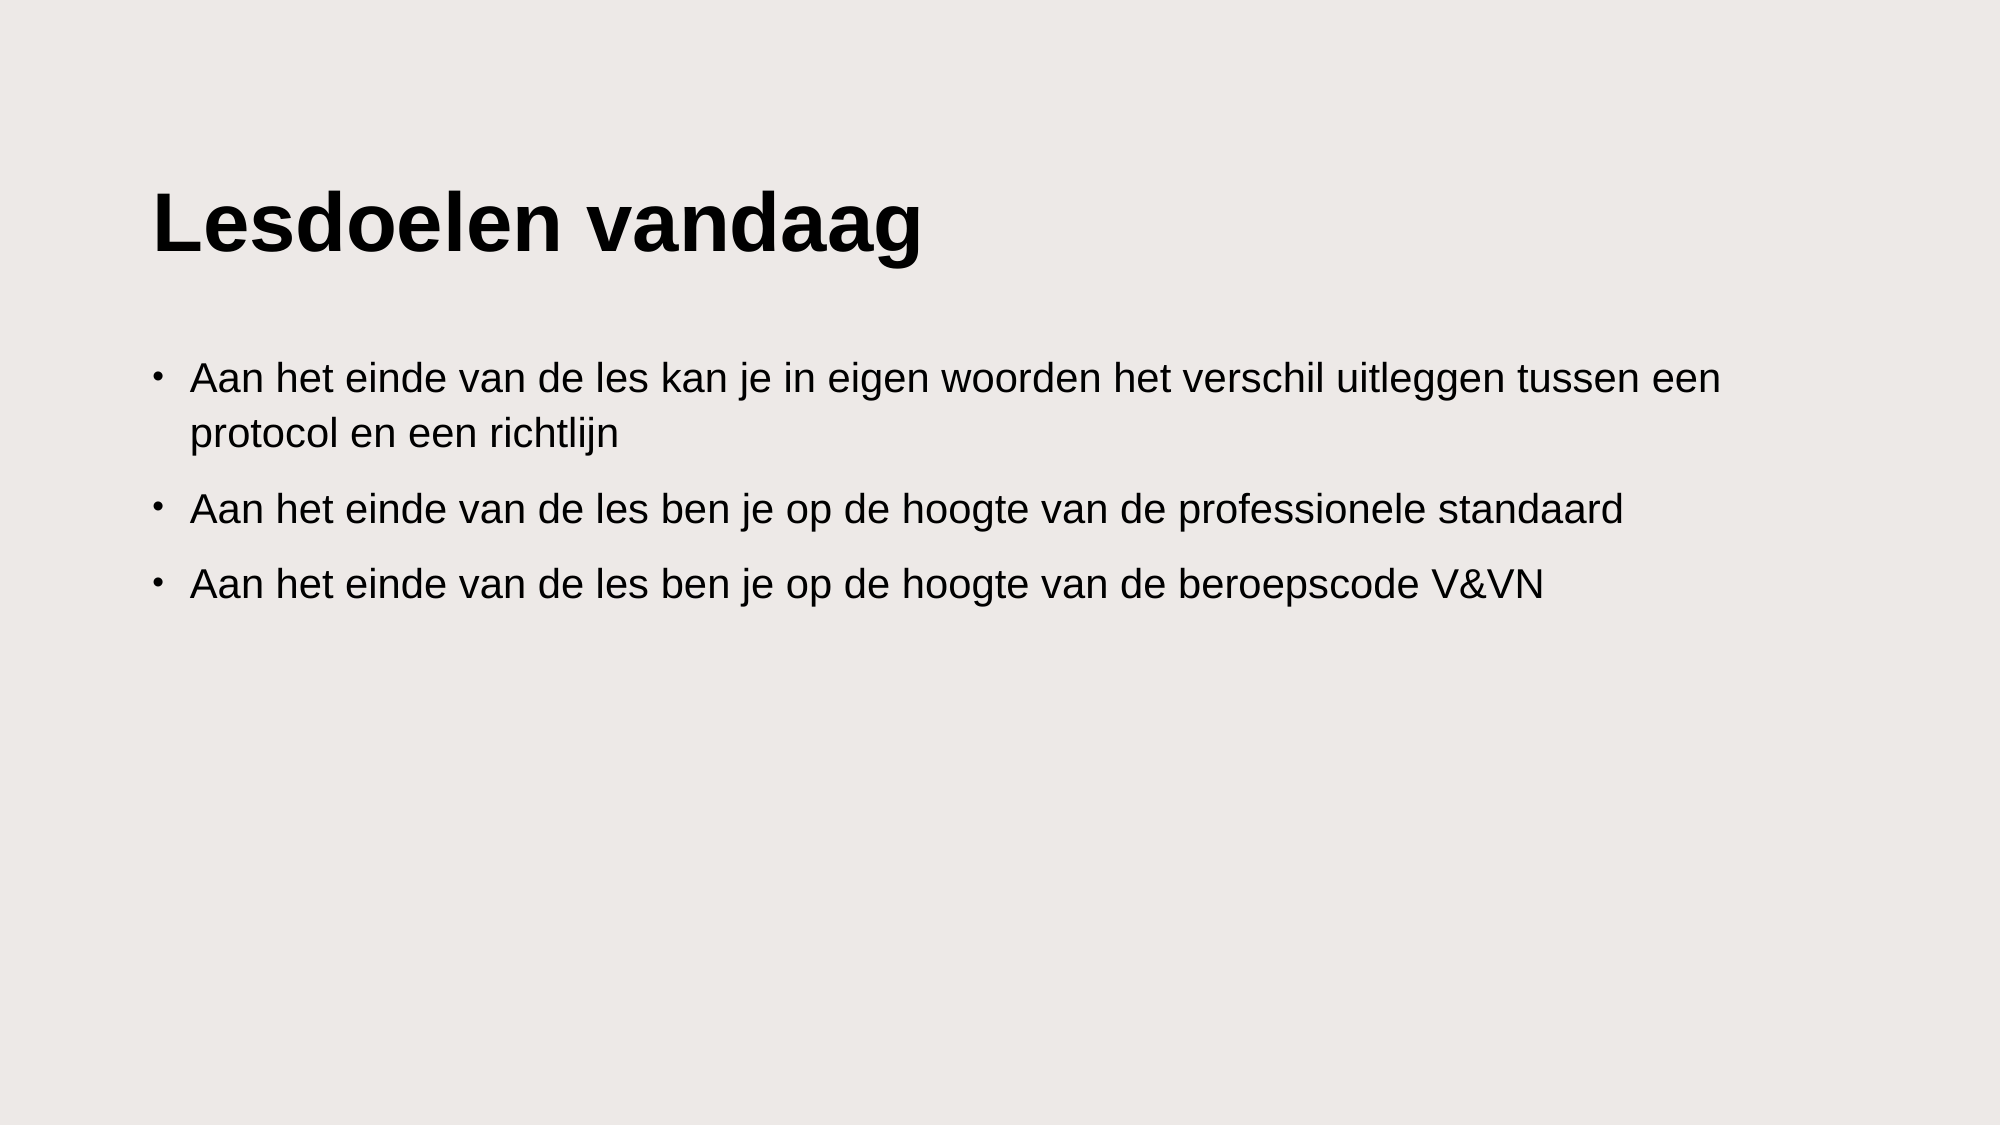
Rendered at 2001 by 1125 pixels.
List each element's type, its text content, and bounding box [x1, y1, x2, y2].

list Aan het einde van de les kan je in eigen woorden het verschil uitleggen tussen een protocol en een richtlijn Aan het einde van de les ben je op de hoogte van de professionele standaard Aan het einde van de les ben je op de hoogte van de beroepscode V&VN [137, 338, 1863, 1014]
title Lesdoelen vandaag [137, 95, 1863, 280]
